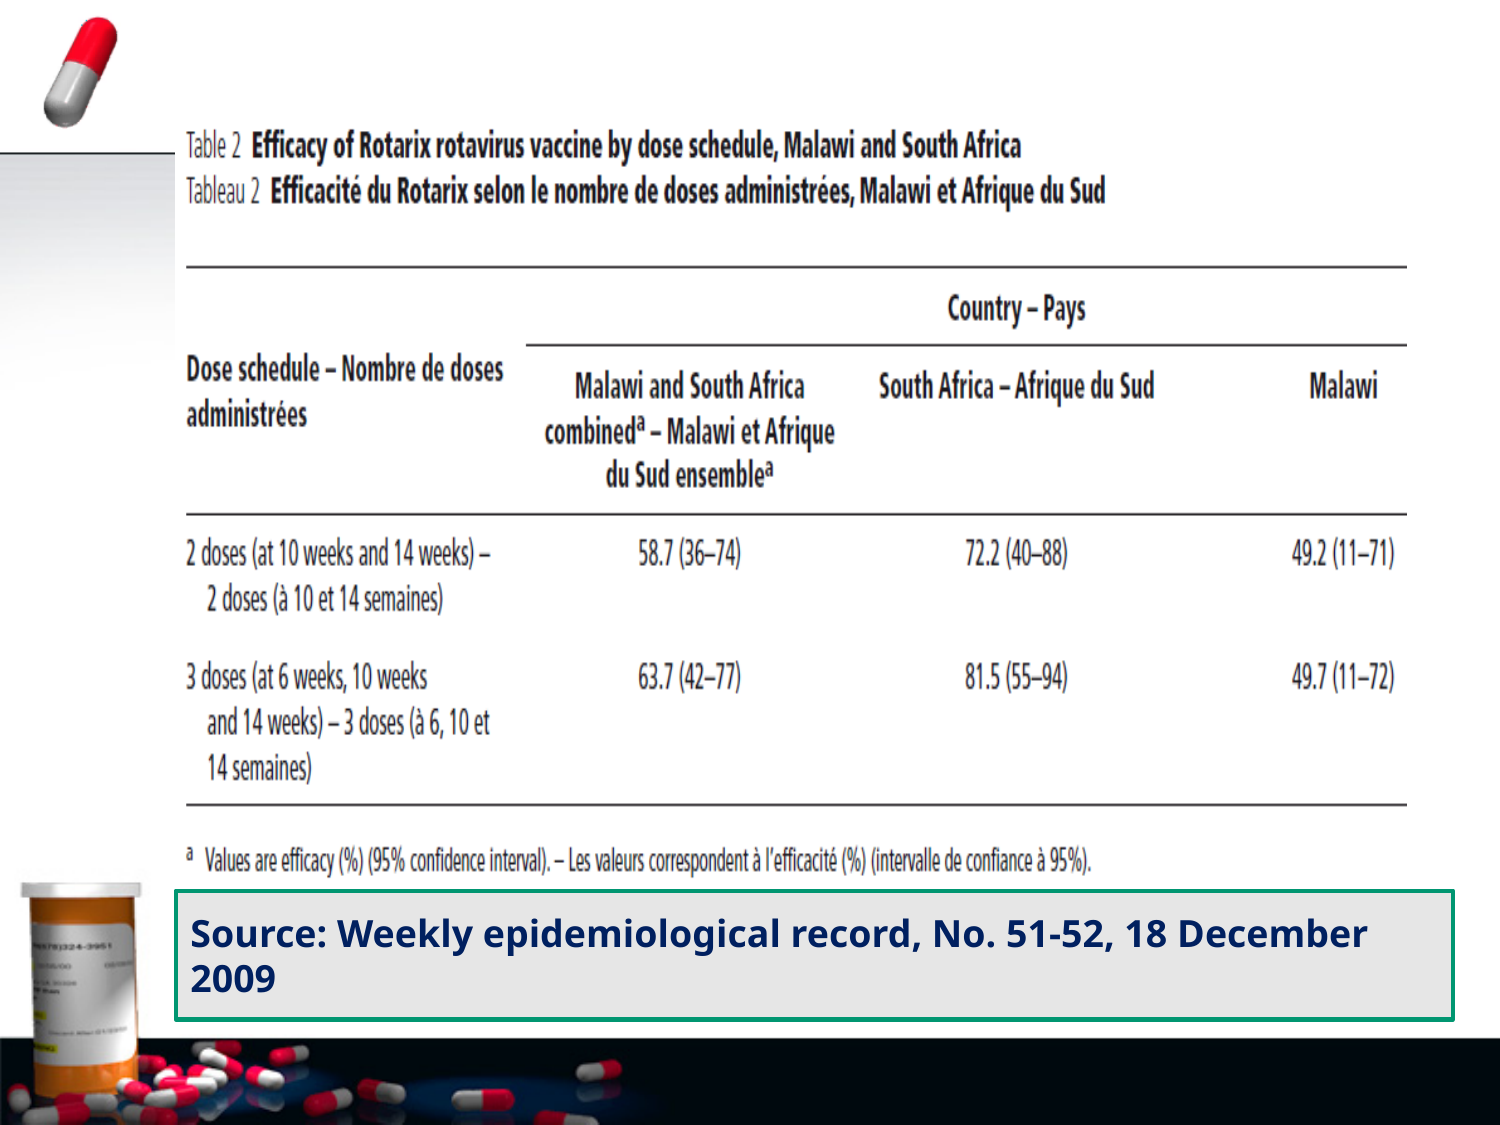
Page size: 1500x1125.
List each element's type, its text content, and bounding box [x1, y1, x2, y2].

text_box Source: Weekly epidemiological record, No. 51-52, 18 December 2009 [174, 889, 1455, 1022]
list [175, 116, 1407, 916]
picture [0, 0, 1500, 1125]
